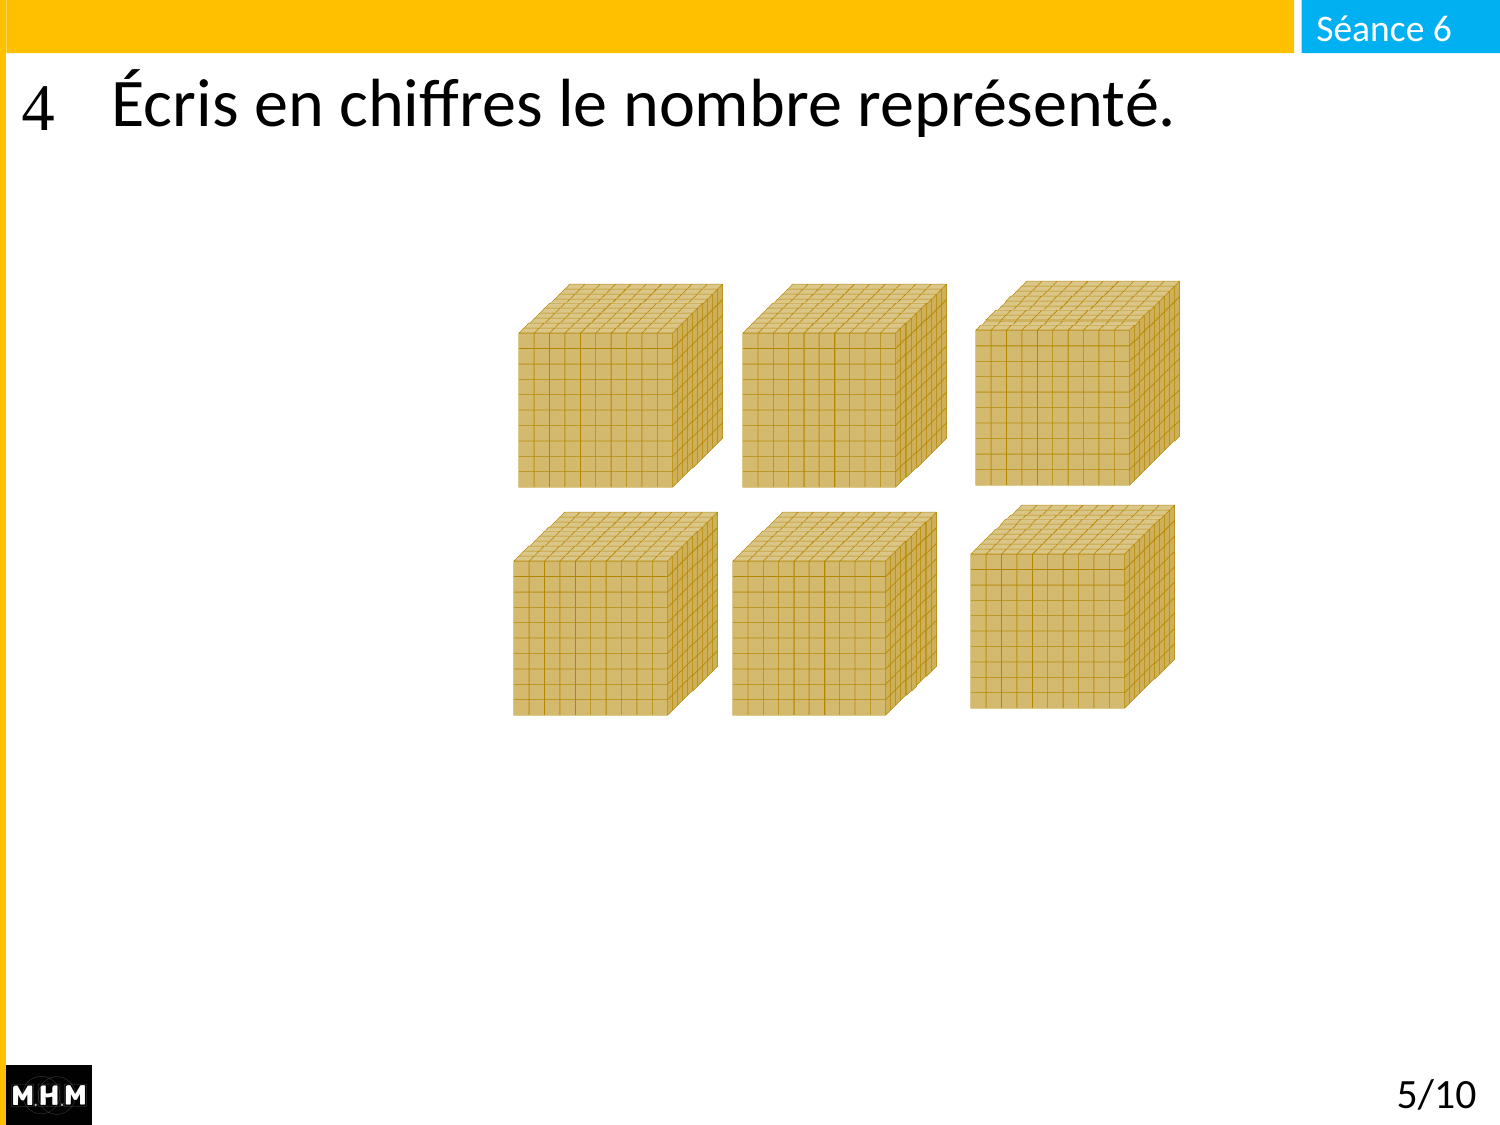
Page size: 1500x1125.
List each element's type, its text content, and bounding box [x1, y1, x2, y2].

list 5/10 [1373, 1064, 1500, 1125]
picture [6, 1065, 92, 1125]
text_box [973, 279, 1181, 487]
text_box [511, 510, 719, 717]
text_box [516, 282, 724, 489]
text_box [729, 510, 938, 717]
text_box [968, 503, 1176, 710]
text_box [740, 282, 948, 489]
title Écris en chiffres le nombre représenté. [96, 60, 1391, 150]
